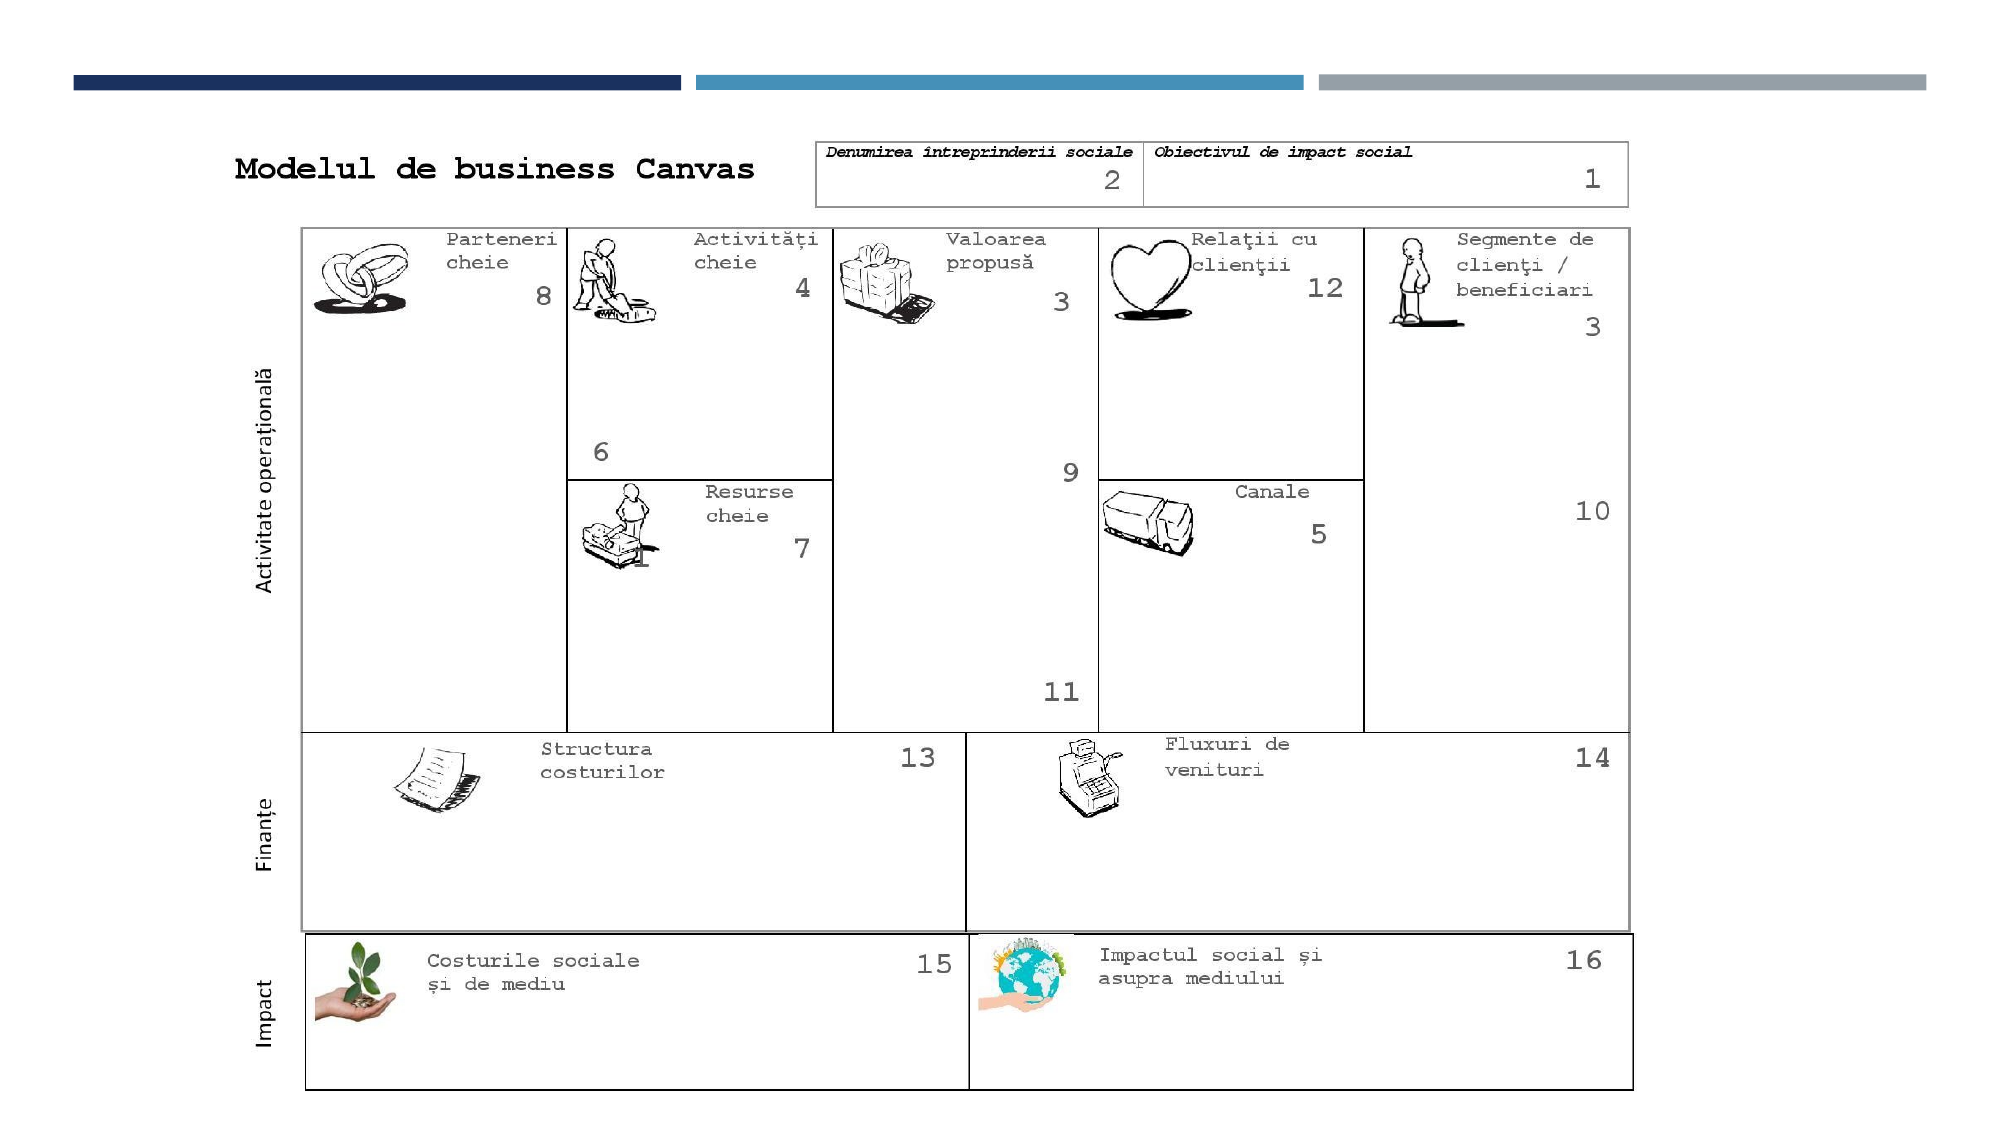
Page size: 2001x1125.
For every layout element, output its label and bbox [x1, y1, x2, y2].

picture [230, 139, 1637, 1092]
